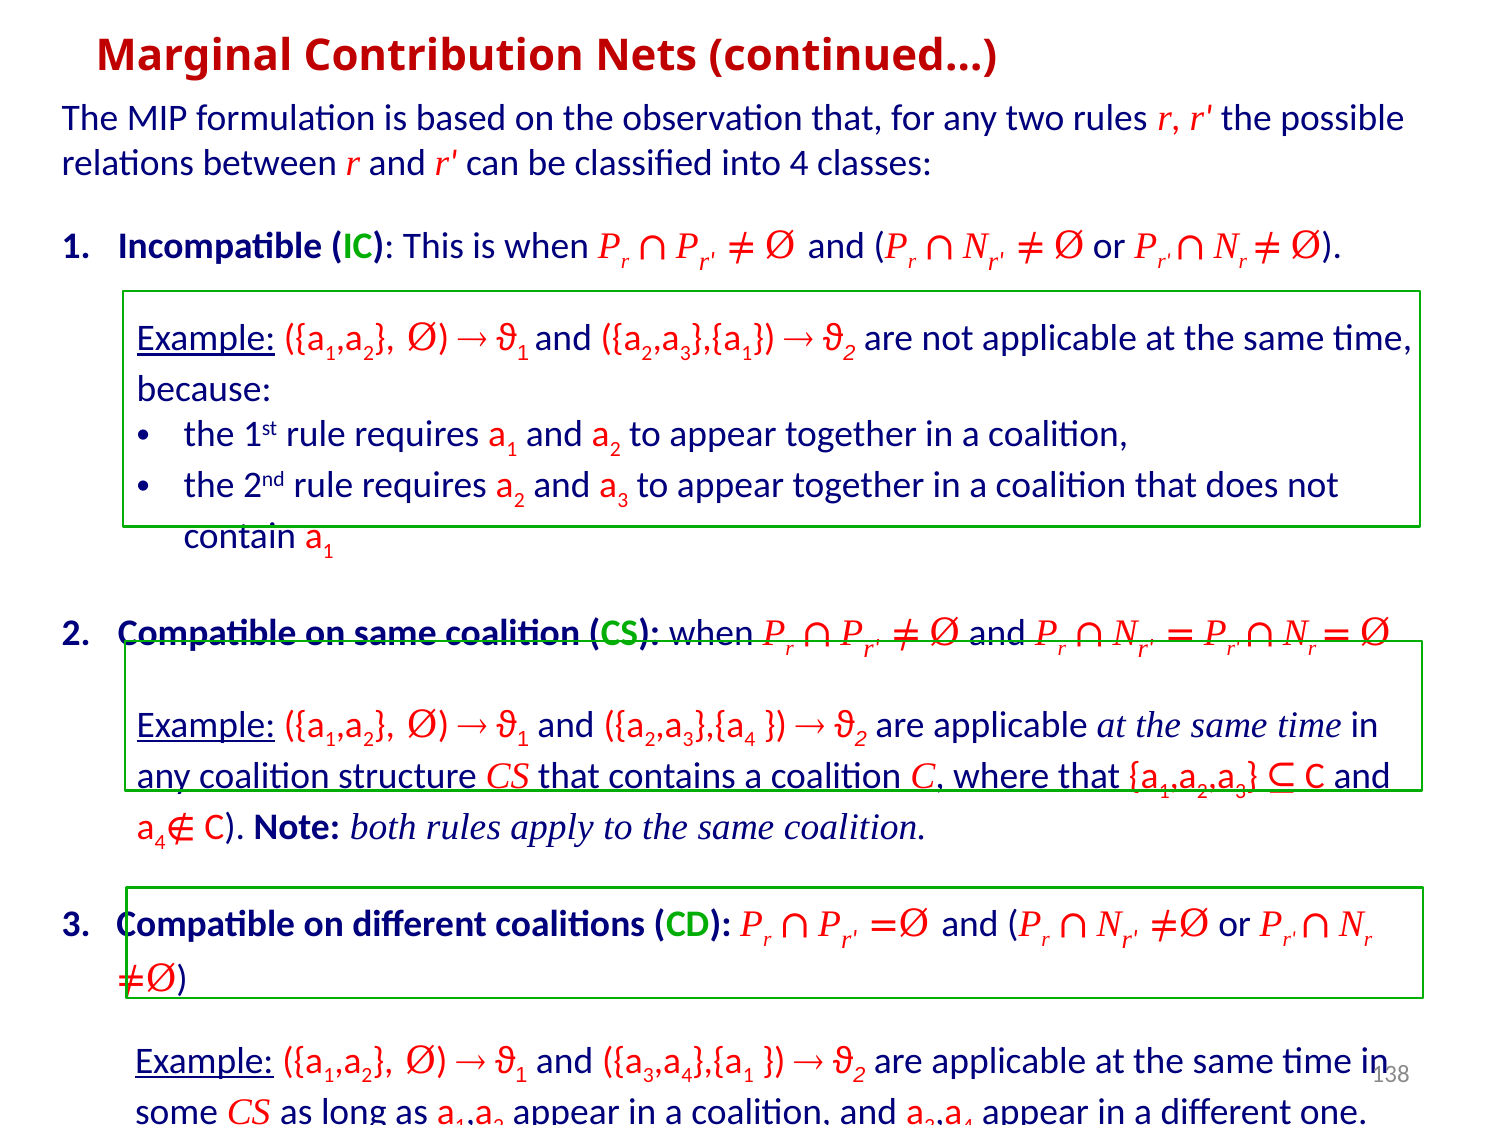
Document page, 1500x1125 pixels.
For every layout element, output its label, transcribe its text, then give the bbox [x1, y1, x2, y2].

slide_number 138 [1074, 1042, 1425, 1103]
text_box The MIP formulation is based on the observation that, for any two rules r, r' the possible relations between r and r' can be classified into 4 classes: Incompatible (IC): This is when Pr ∩ Pr' ≠ Ø and (Pr ∩ Nr' ≠ Ø or Pr' ∩ Nr ≠ Ø). Example: ({a1,a2}, Ø)  ϑ1 and ({a2,a3},{a1})  ϑ2 are not applicable at the same time, because: the 1st rule requires a1 and a2 to appear together in a coalition, the 2nd rule requires a2 and a3 to appear together in a coalition that does not contain a1 Compatible on same coalition (CS): when Pr ∩ Pr' ≠ Ø and Pr ∩ Nr' = Pr' ∩ Nr = Ø Example: ({a1,a2}, Ø)  ϑ1 and ({a2,a3},{a4 })  ϑ2 are applicable at the same time in any coalition structure CS that contains a coalition C, where that {a1,a2,a3} ⊆ C and a4∉ C). Note: both rules apply to the same coalition. Compatible on different coalitions (CD): Pr ∩ Pr' =Ø and (Pr ∩ Nr' ≠Ø or Pr' ∩ Nr ≠Ø) Example: ({a1,a2}, Ø)  ϑ1 and ({a3,a4},{a1 })  ϑ2 are applicable at the same time in some CS as long as a1,a2 appear in a coalition, and a3,a4 appear in a different one. Independent (ID): This is when Pr ∩ Pr' = Pr ∩ Nr' = Pr' ∩ Nr = Ø [46, 85, 1439, 1125]
text_box [124, 885, 1425, 1000]
text_box [121, 289, 1422, 529]
text_box [123, 638, 1424, 793]
text_box Marginal Contribution Nets (continued…) [80, 19, 1462, 87]
